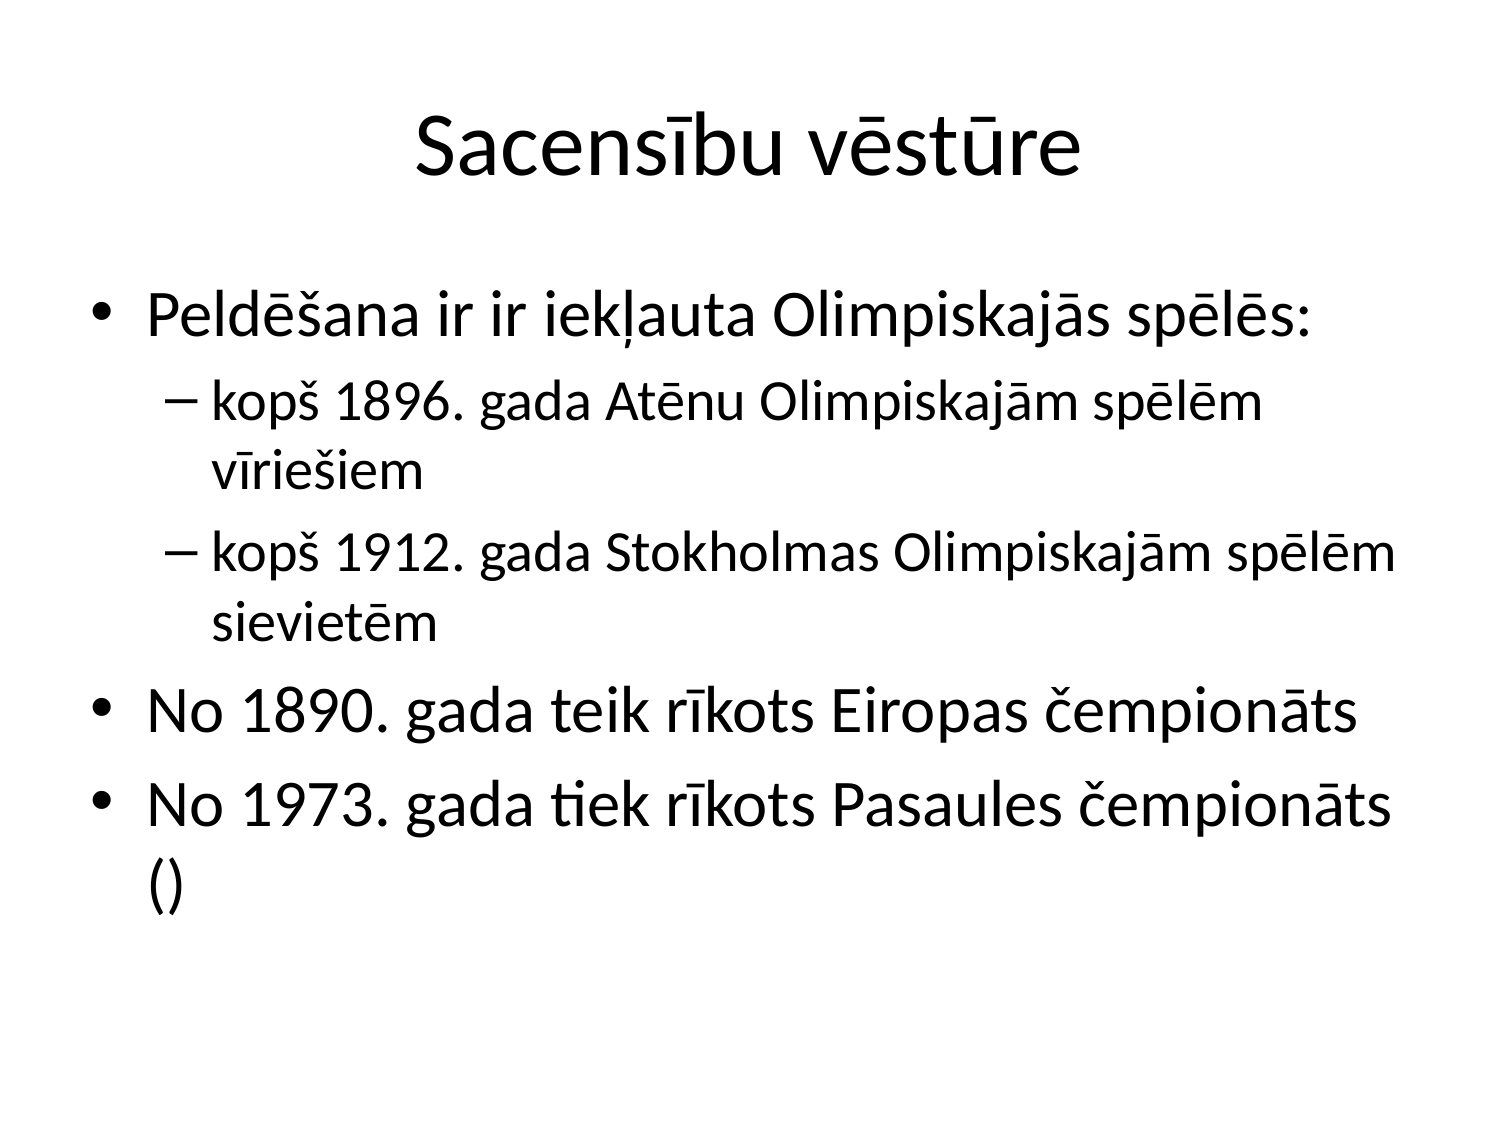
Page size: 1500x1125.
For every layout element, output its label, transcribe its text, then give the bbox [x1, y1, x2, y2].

list Peldēšana ir ir iekļauta Olimpiskajās spēlēs: kopš 1896. gada Atēnu Olimpiskajām spēlēm vīriešiem kopš 1912. gada Stokholmas Olimpiskajām spēlēm sievietēm No 1890. gada teik rīkots Eiropas čempionāts No 1973. gada tiek rīkots Pasaules čempionāts () [75, 262, 1425, 1005]
title Sacensību vēstūre [75, 45, 1425, 233]
